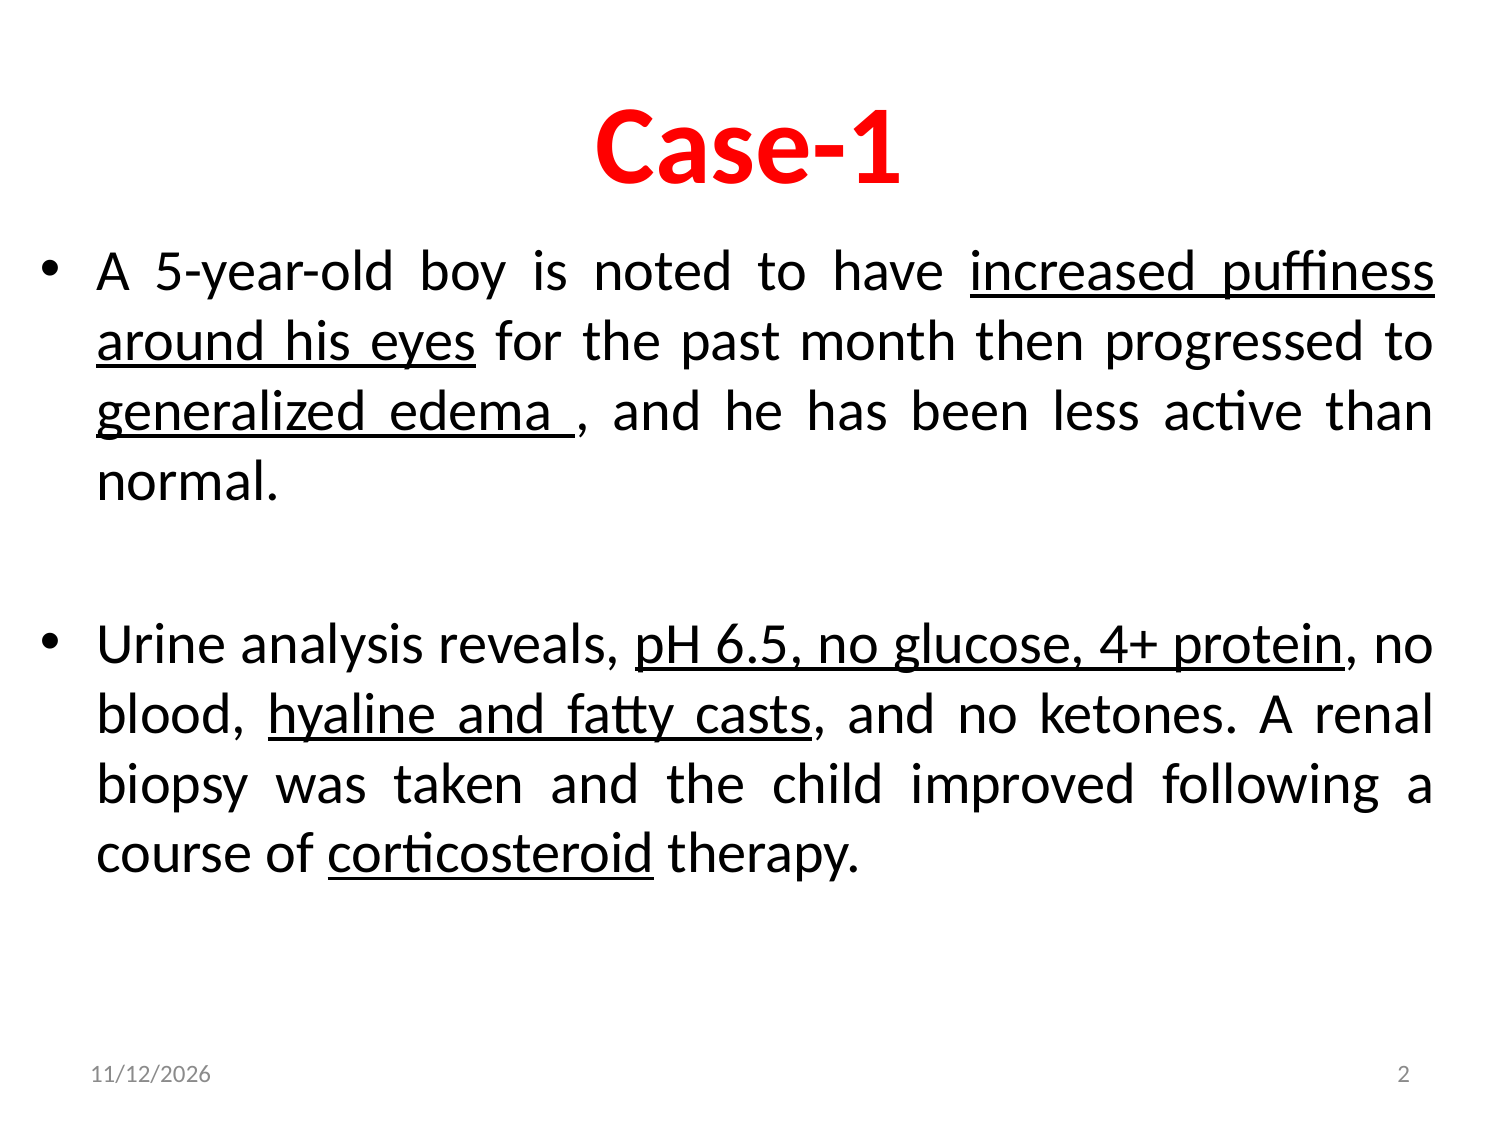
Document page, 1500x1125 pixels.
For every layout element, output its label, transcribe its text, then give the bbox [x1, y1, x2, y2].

slide_number 2 [1074, 1042, 1425, 1103]
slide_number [75, 1042, 425, 1103]
list A 5-year-old boy is noted to have increased puffiness around his eyes for the past month then progressed to generalized edema , and he has been less active than normal. Urine analysis reveals, pH 6.5, no glucose, 4+ protein, no blood, hyaline and fatty casts, and no ketones. A renal biopsy was taken and the child improved following a course of corticosteroid therapy. [24, 224, 1450, 1038]
title Case-1 [75, 45, 1425, 224]
